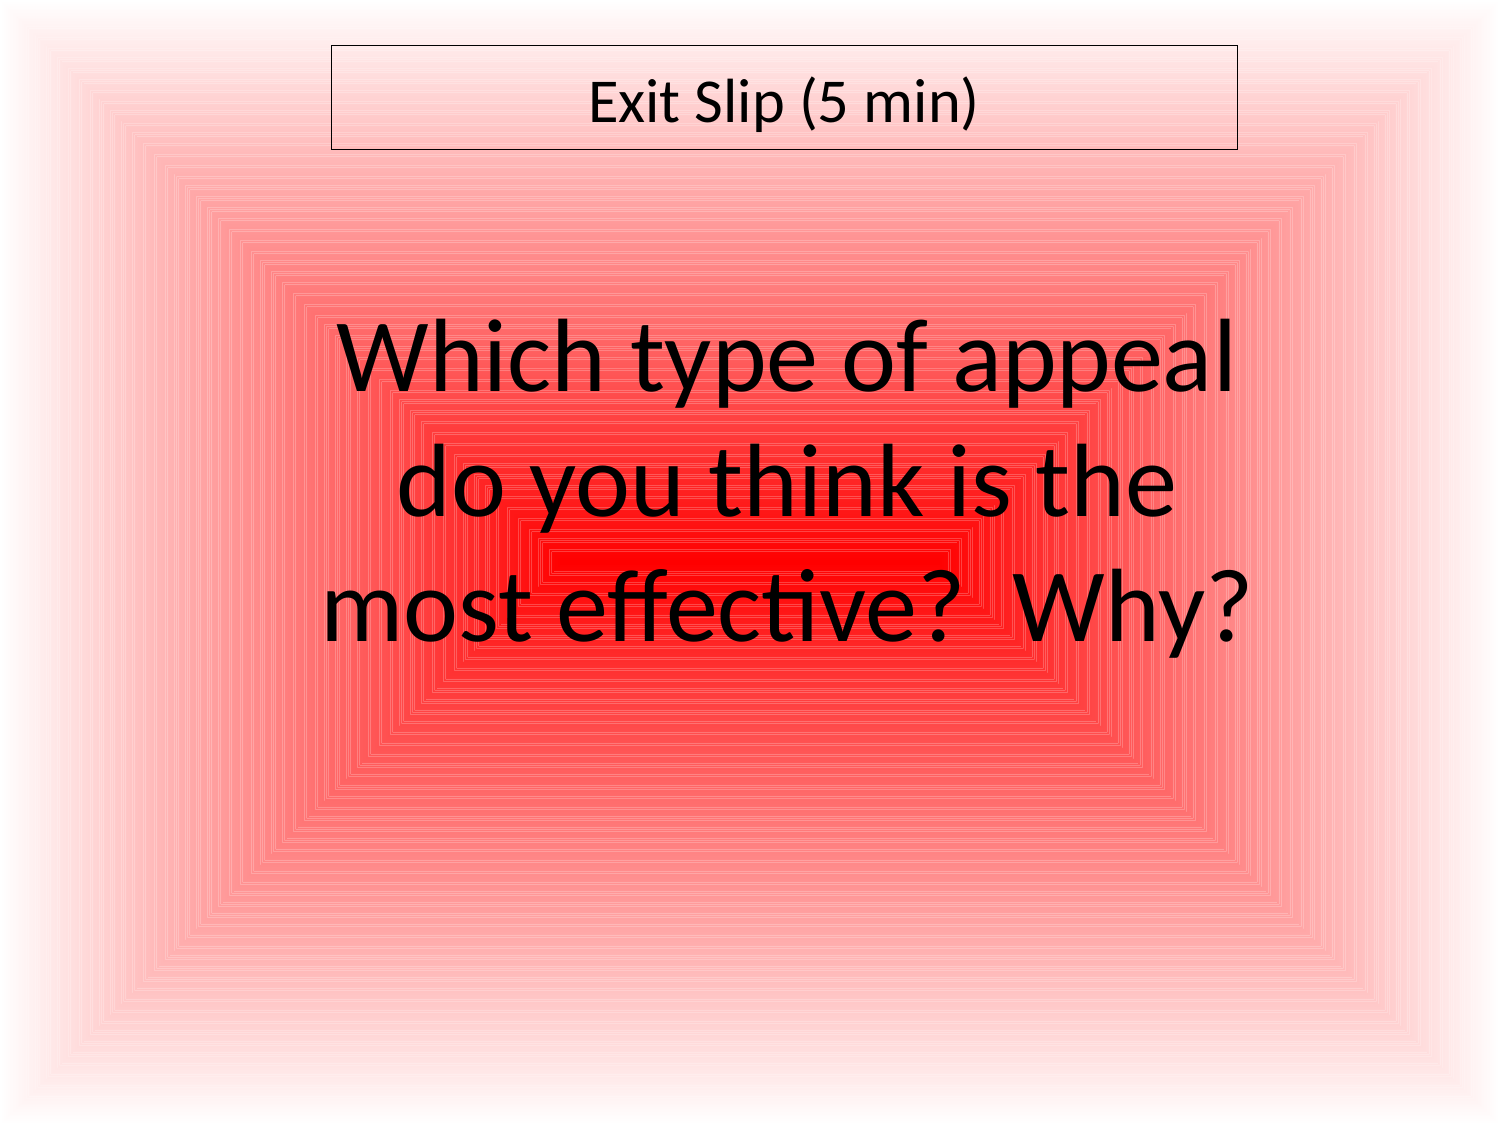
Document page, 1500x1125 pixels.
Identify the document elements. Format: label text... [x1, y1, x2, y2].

text_box Which type of appeal do you think is the most effective? Why? [287, 279, 1288, 670]
text_box Exit Slip (5 min) [331, 45, 1238, 150]
